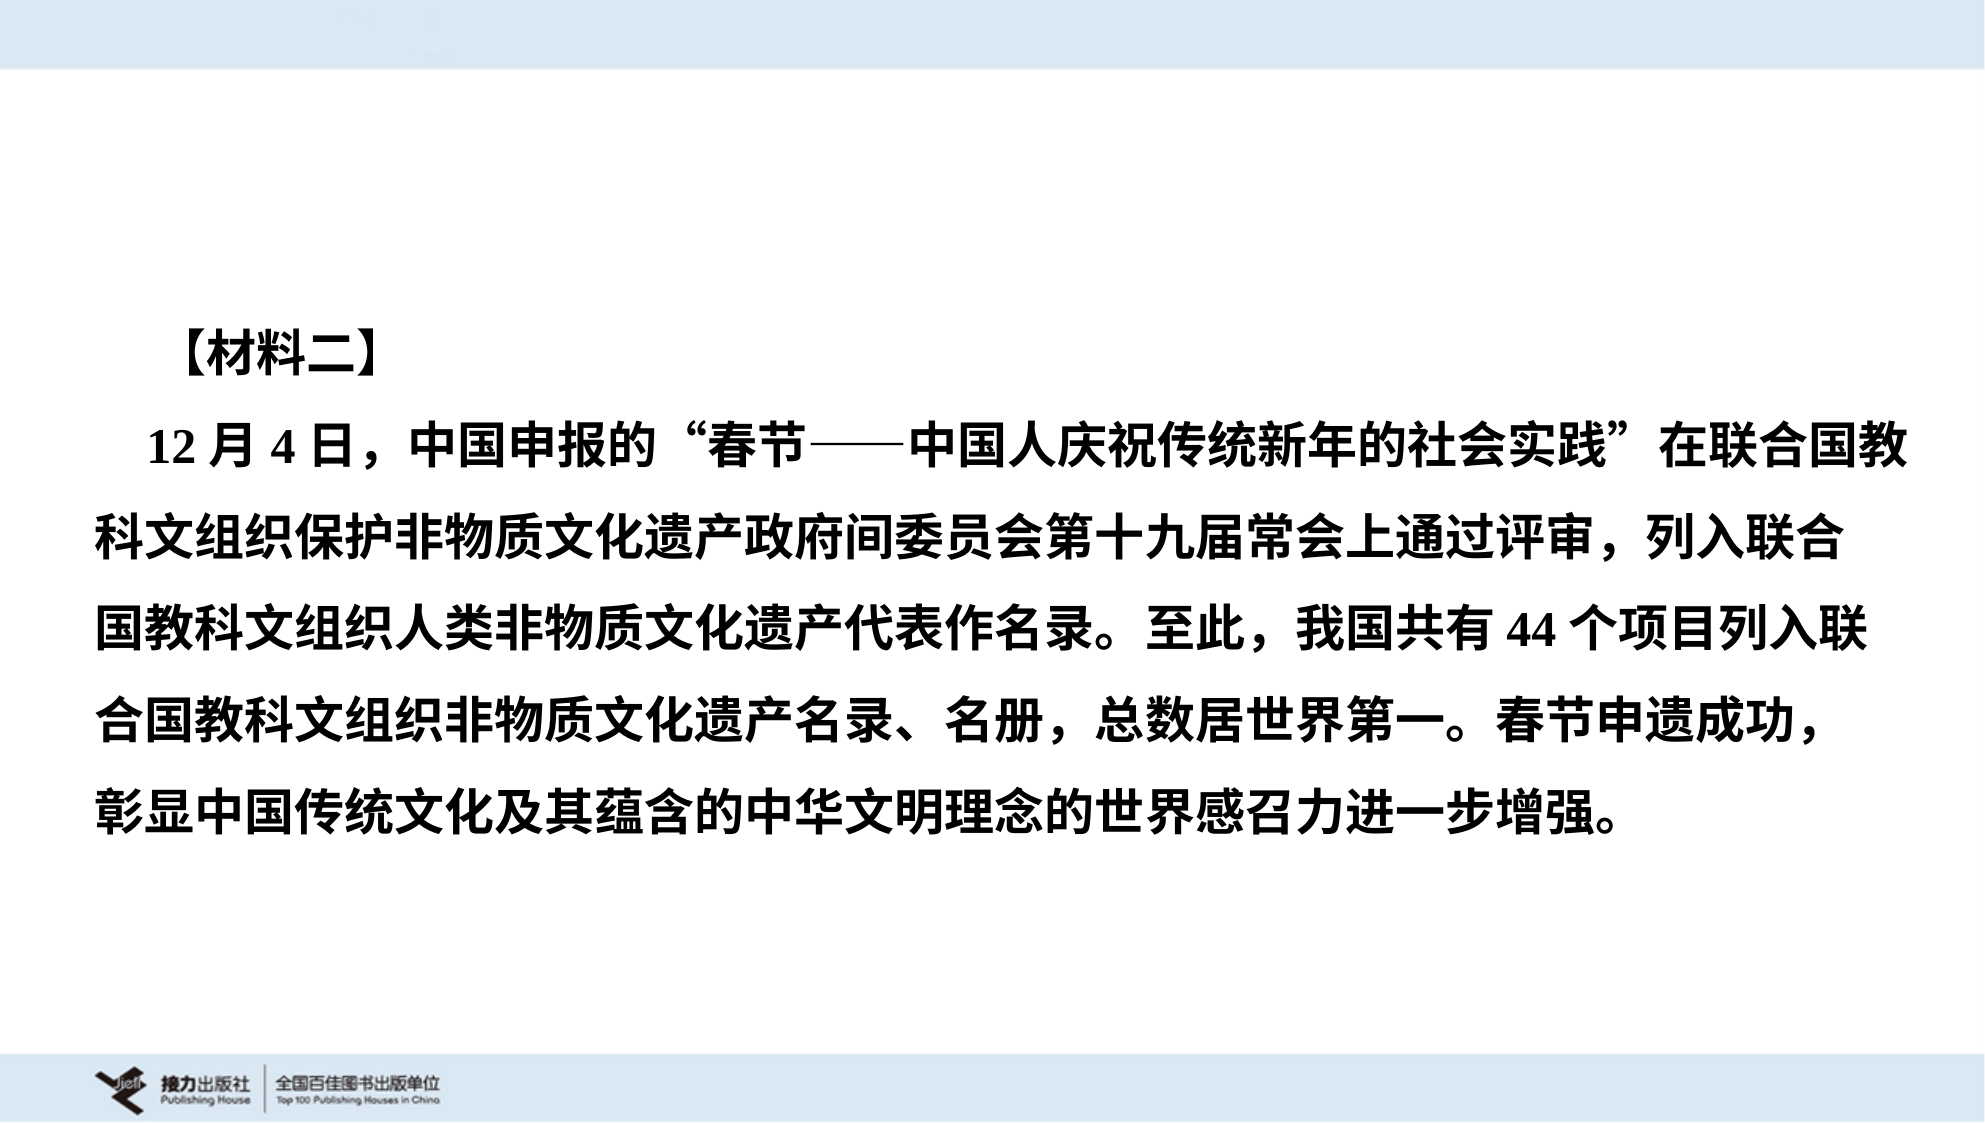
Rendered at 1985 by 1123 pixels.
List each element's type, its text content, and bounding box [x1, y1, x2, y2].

text_box 【材料二】 12月4日，中国申报的“春节——中国人庆祝传统新年的社会实践”在联合国教 科文组织保护非物质文化遗产政府间委员会第十九届常会上通过评审，列入联合 国教科文组织人类非物质文化遗产代表作名录。至此，我国共有44个项目列入联 合国教科文组织非物质文化遗产名录、名册，总数居世界第一。春节申遗成功， 彰显中国传统文化及其蕴含的中华文明理念的世界感召力进一步增强。 [94, 290, 1892, 840]
picture [0, 0, 1985, 1122]
